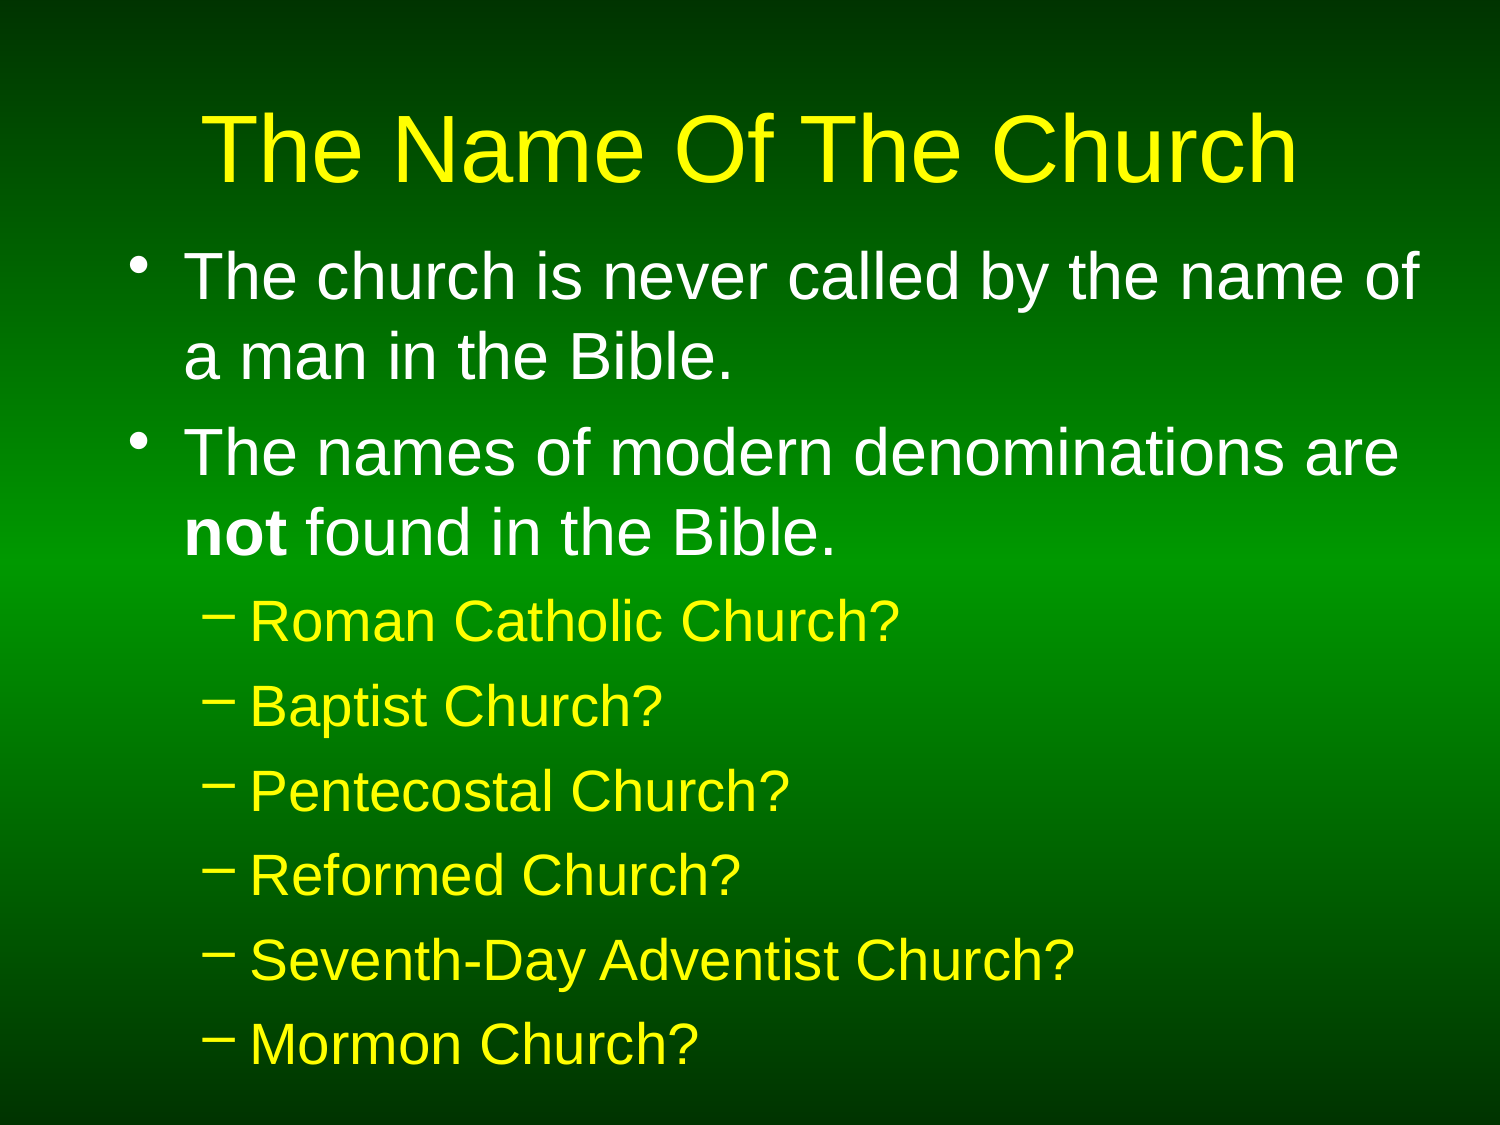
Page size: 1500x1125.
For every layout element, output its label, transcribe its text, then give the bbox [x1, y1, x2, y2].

title The Name Of The Church [37, 50, 1463, 238]
list The church is never called by the name of a man in the Bible. The names of modern denominations are not found in the Bible. Roman Catholic Church? Baptist Church? Pentecostal Church? Reformed Church? Seventh-Day Adventist Church? Mormon Church? [112, 224, 1463, 1125]
